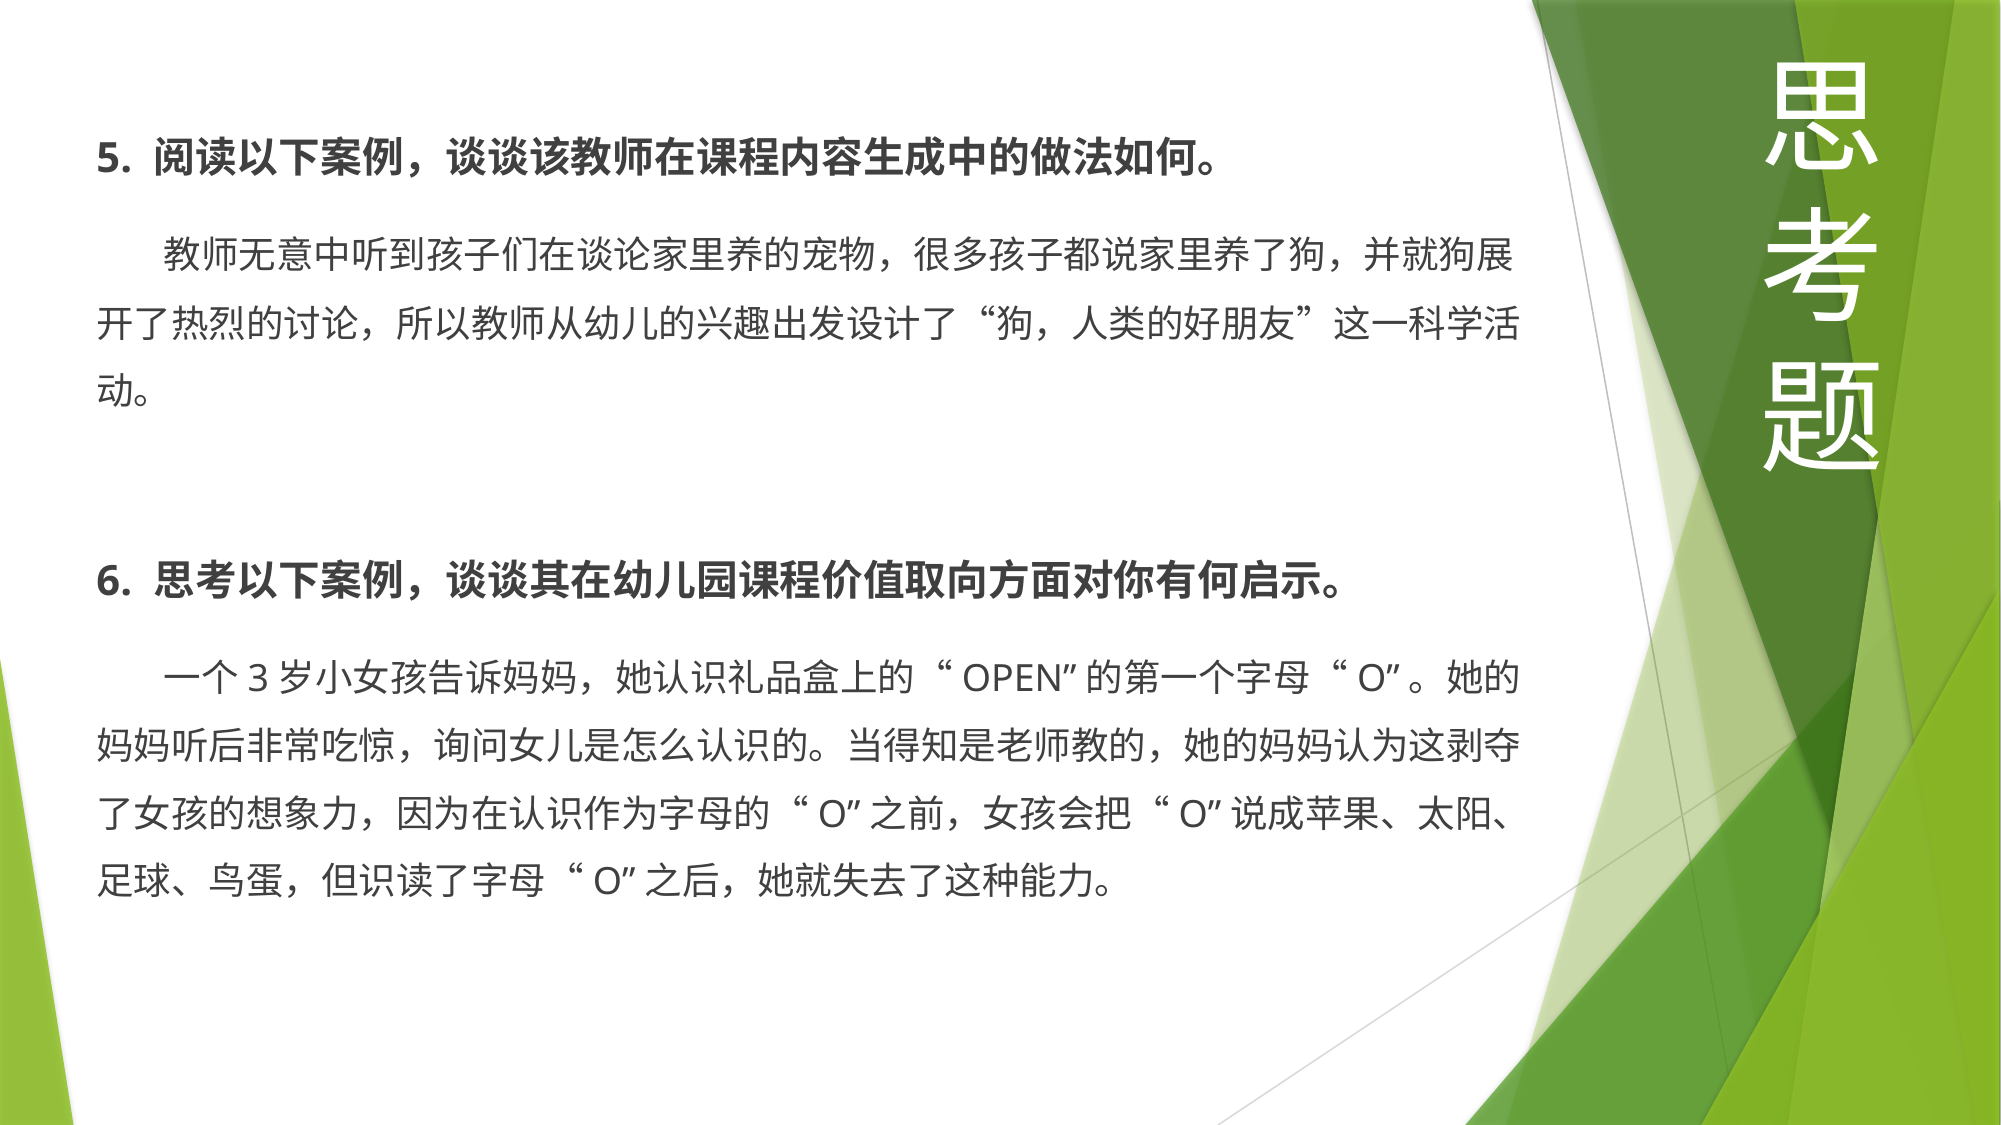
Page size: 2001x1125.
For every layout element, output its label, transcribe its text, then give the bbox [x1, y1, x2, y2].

text_box 思考题 [1745, 30, 1919, 496]
list 5. 阅读以下案例，谈谈该教师在课程内容生成中的做法如何。 教师无意中听到孩子们在谈论家里养的宠物，很多孩子都说家里养了狗，并就狗展开了热烈的讨论，所以教师从幼儿的兴趣出发设计了“狗，人类的好朋友”这一科学活动。 6. 思考以下案例，谈谈其在幼儿园课程价值取向方面对你有何启示。 一个3岁小女孩告诉妈妈，她认识礼品盒上的“OPEN”的第一个字母“O”。她的妈妈听后非常吃惊，询问女儿是怎么认识的。当得知是老师教的，她的妈妈认为这剥夺了女孩的想象力，因为在认识作为字母的“O”之前，女孩会把“O”说成苹果、太阳、足球、鸟蛋，但识读了字母“O”之后，她就失去了这种能力。 [81, 98, 1552, 920]
